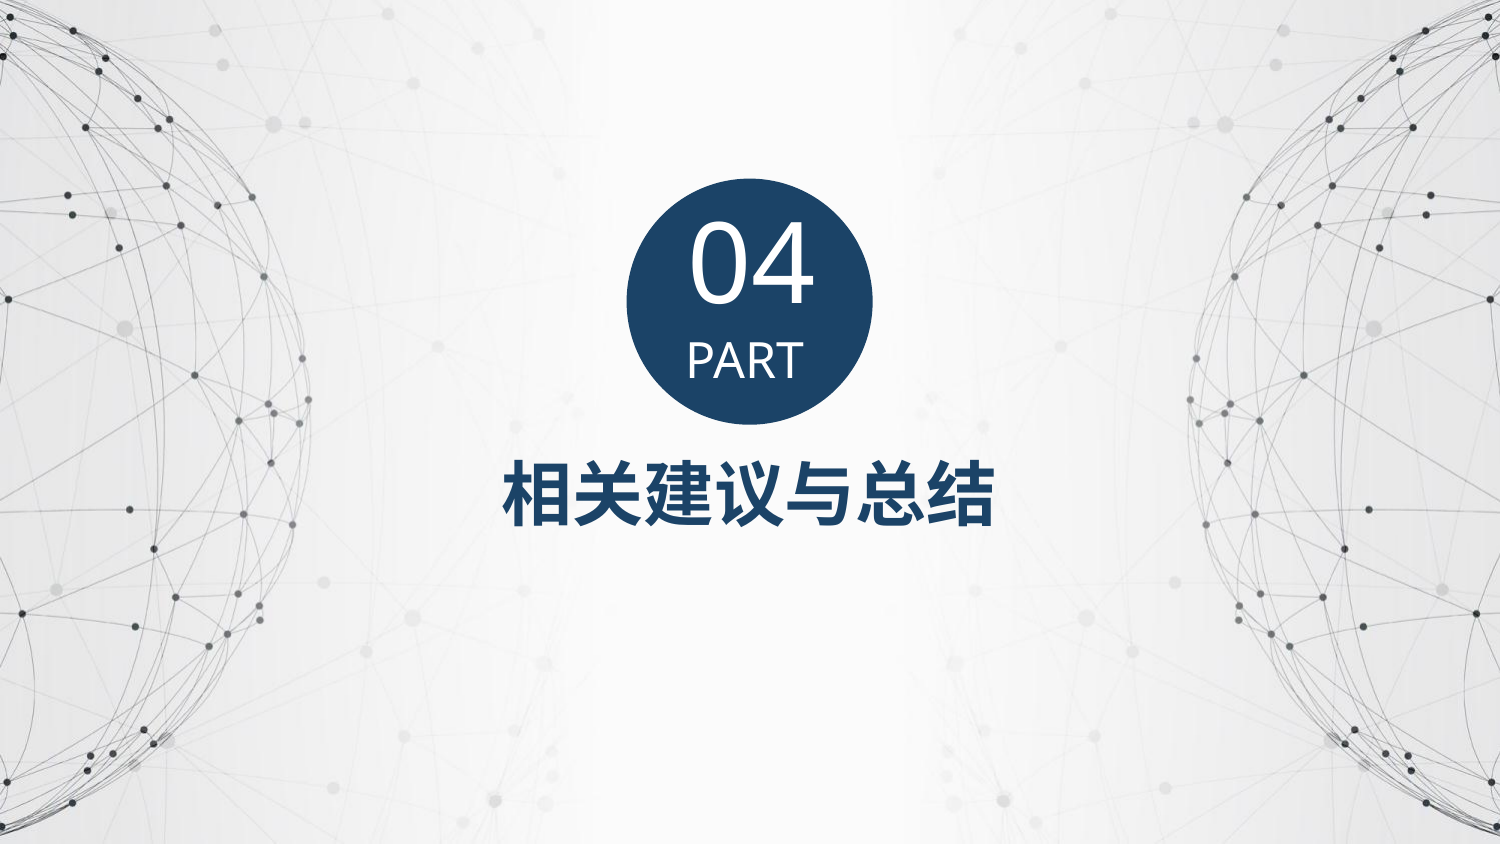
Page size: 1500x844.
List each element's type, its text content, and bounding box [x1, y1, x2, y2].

picture [0, 0, 1500, 844]
text_box 04 PART [609, 258, 894, 395]
text_box [633, 177, 866, 258]
text_box [667, 395, 832, 426]
text_box 相关建议与总结 [407, 444, 1092, 541]
